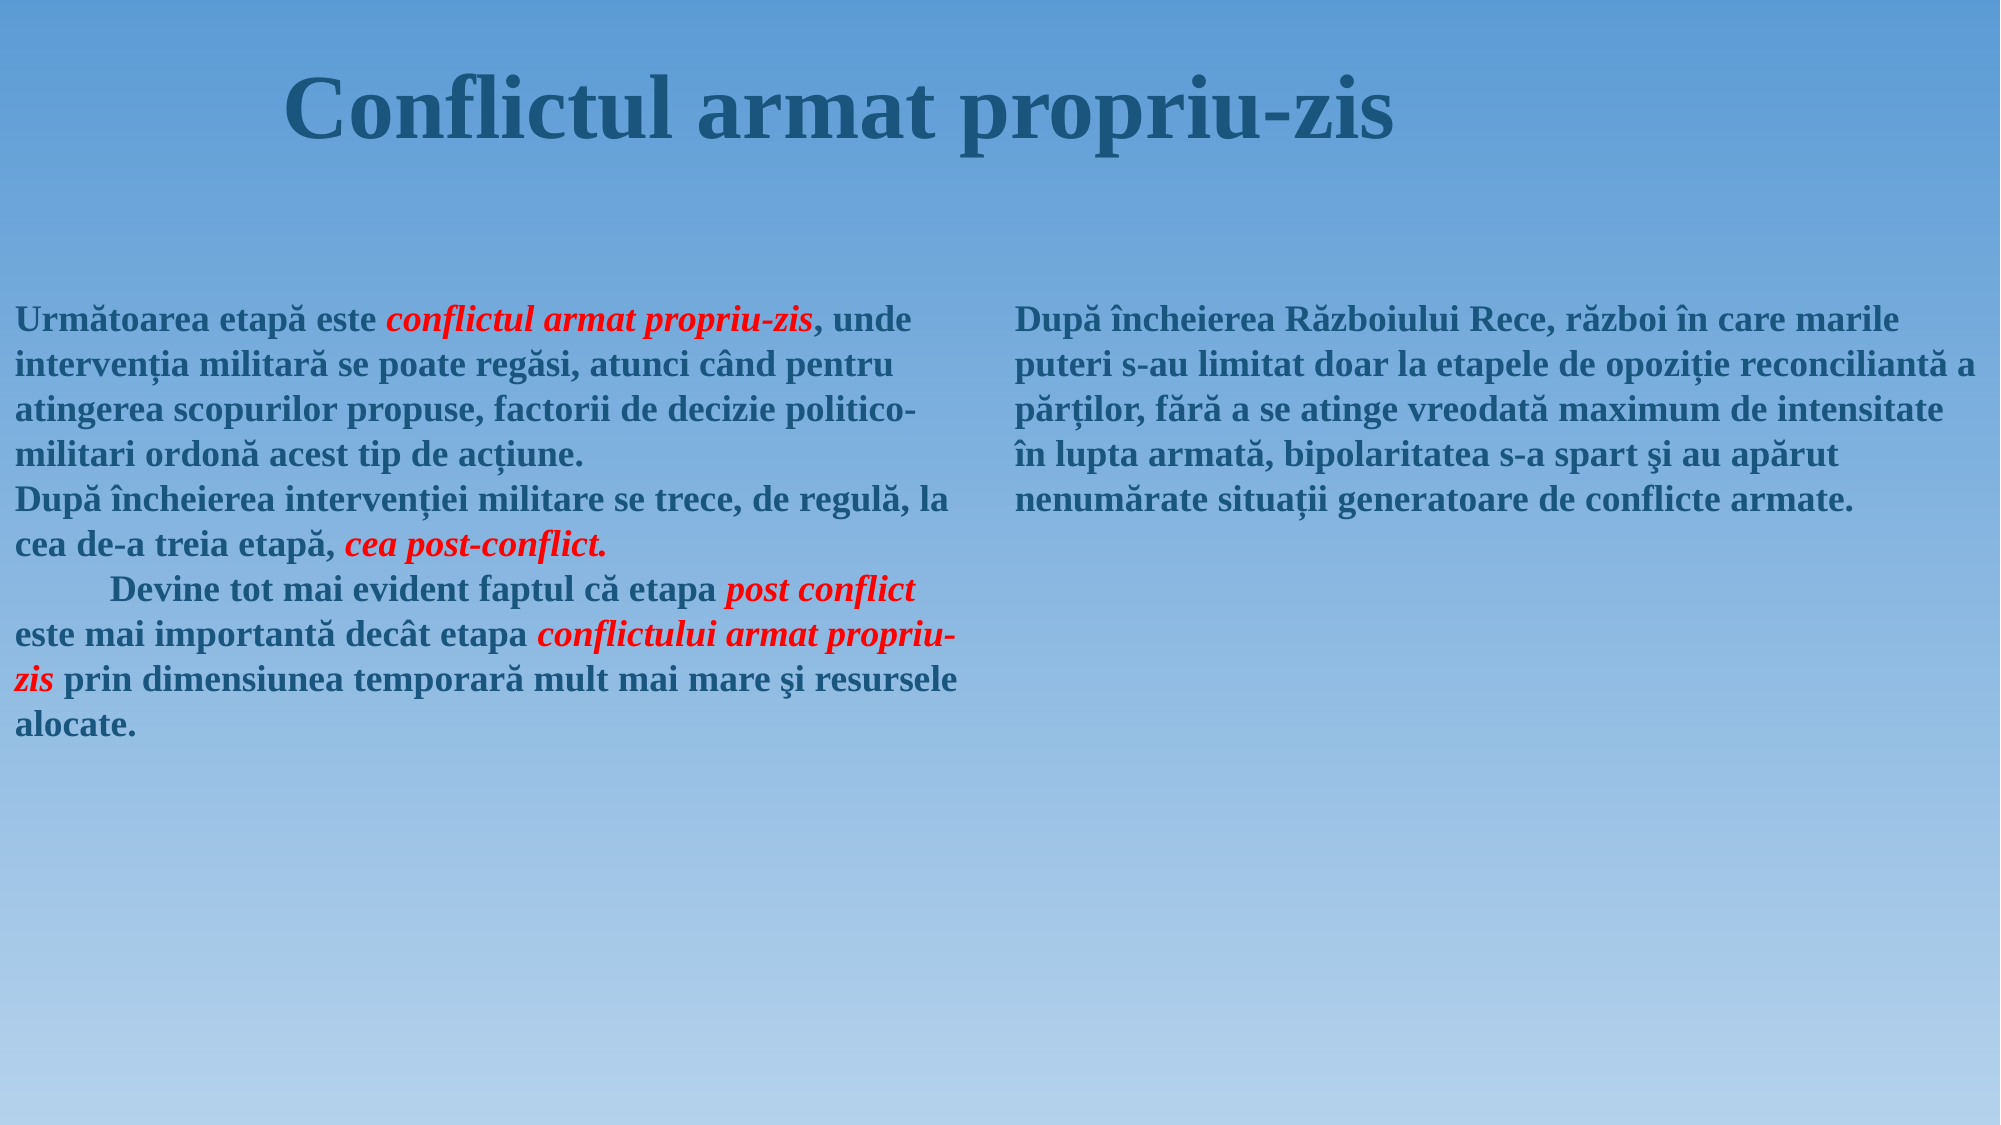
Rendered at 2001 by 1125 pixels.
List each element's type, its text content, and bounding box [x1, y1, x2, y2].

title Conflictul armat propriu-zis [0, 0, 1725, 218]
text_box Următoarea etapă este conflictul armat propriu-zis, unde intervenția militară se poate regăsi, atunci când pentru atingerea scopurilor propuse, factorii de decizie politico-militari ordonă acest tip de acțiune. După încheierea intervenției militare se trece, de regulă, la cea de-a treia etapă, cea post-conflict. Devine tot mai evident faptul că etapa post conflict este mai importantă decât etapa conflictului armat propriu-zis prin dimensiunea temporară mult mai mare şi resursele alocate. [0, 286, 1000, 752]
text_box După încheierea Războiului Rece, război în care marile puteri s-au limitat doar la etapele de opoziție reconciliantă a părților, fără a se atinge vreodată maximum de intensitate în lupta armată, bipolaritatea s-a spart şi au apărut nenumărate situații generatoare de conflicte armate. [999, 286, 2000, 527]
